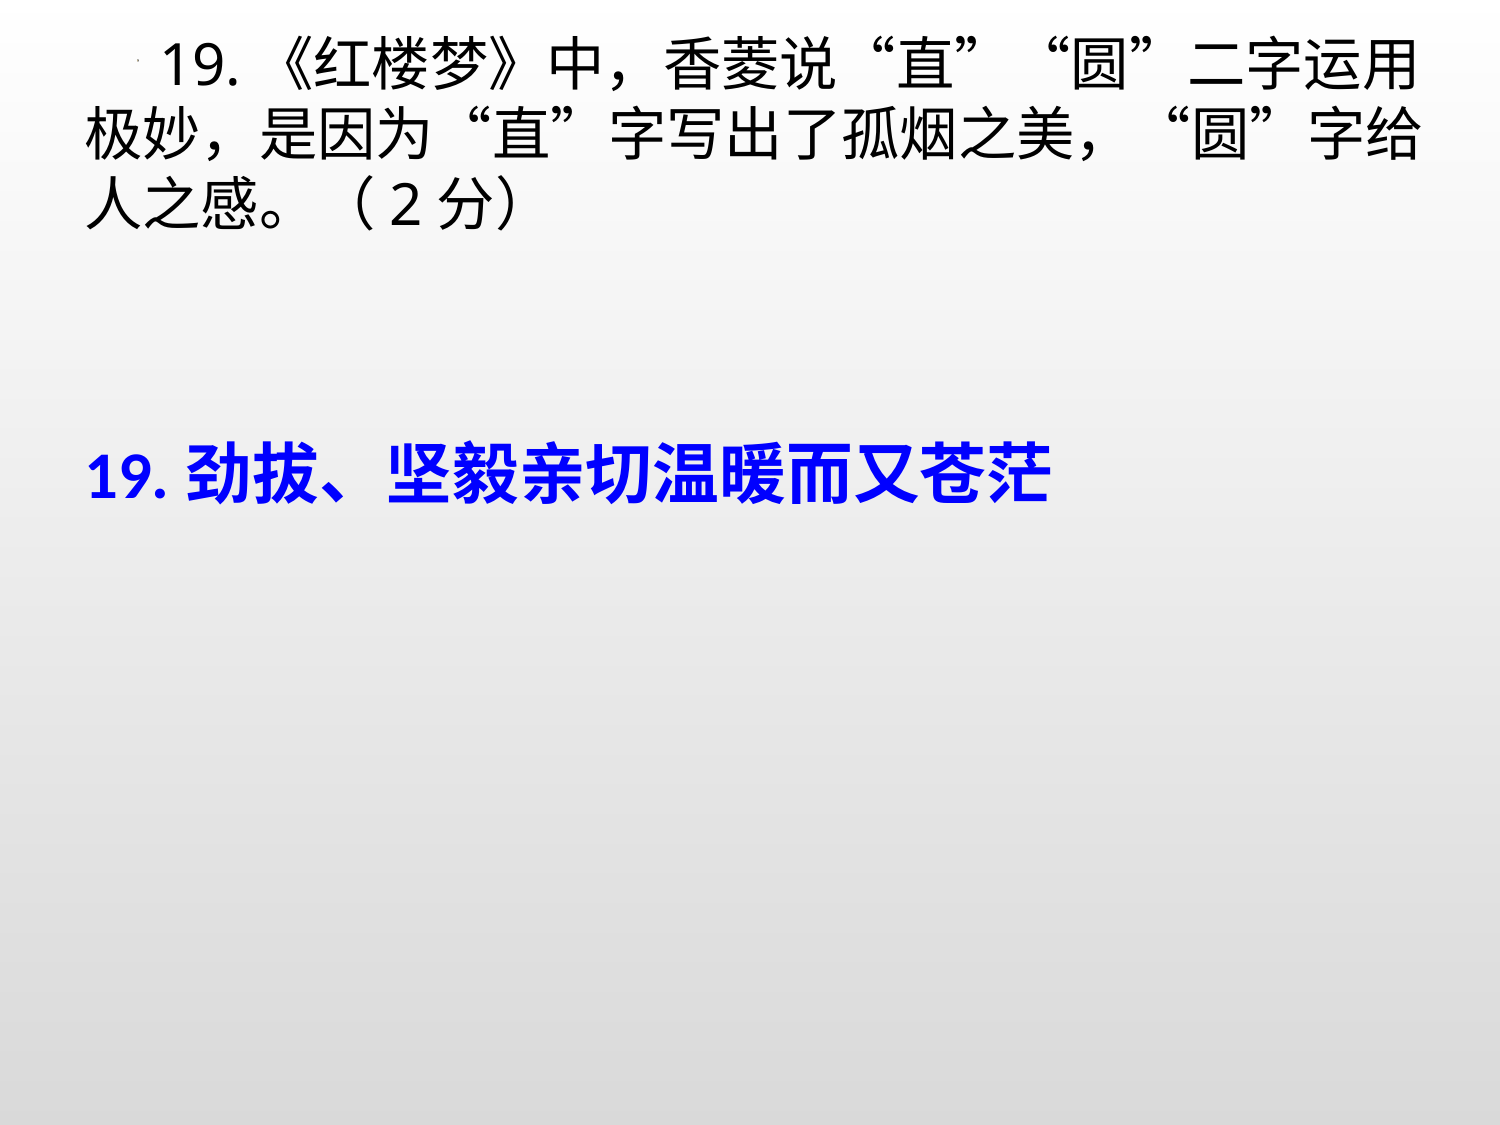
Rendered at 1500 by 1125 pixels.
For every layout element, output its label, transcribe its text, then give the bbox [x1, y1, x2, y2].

text_box 19.《红楼梦》中，香菱说“直”“圆”二字运用极妙，是因为“直”字写出了孤烟之美，“圆”字给人之感。（2分） [69, 19, 1479, 245]
text_box 19.劲拔、坚毅亲切温暖而又苍茫 [69, 424, 1361, 520]
